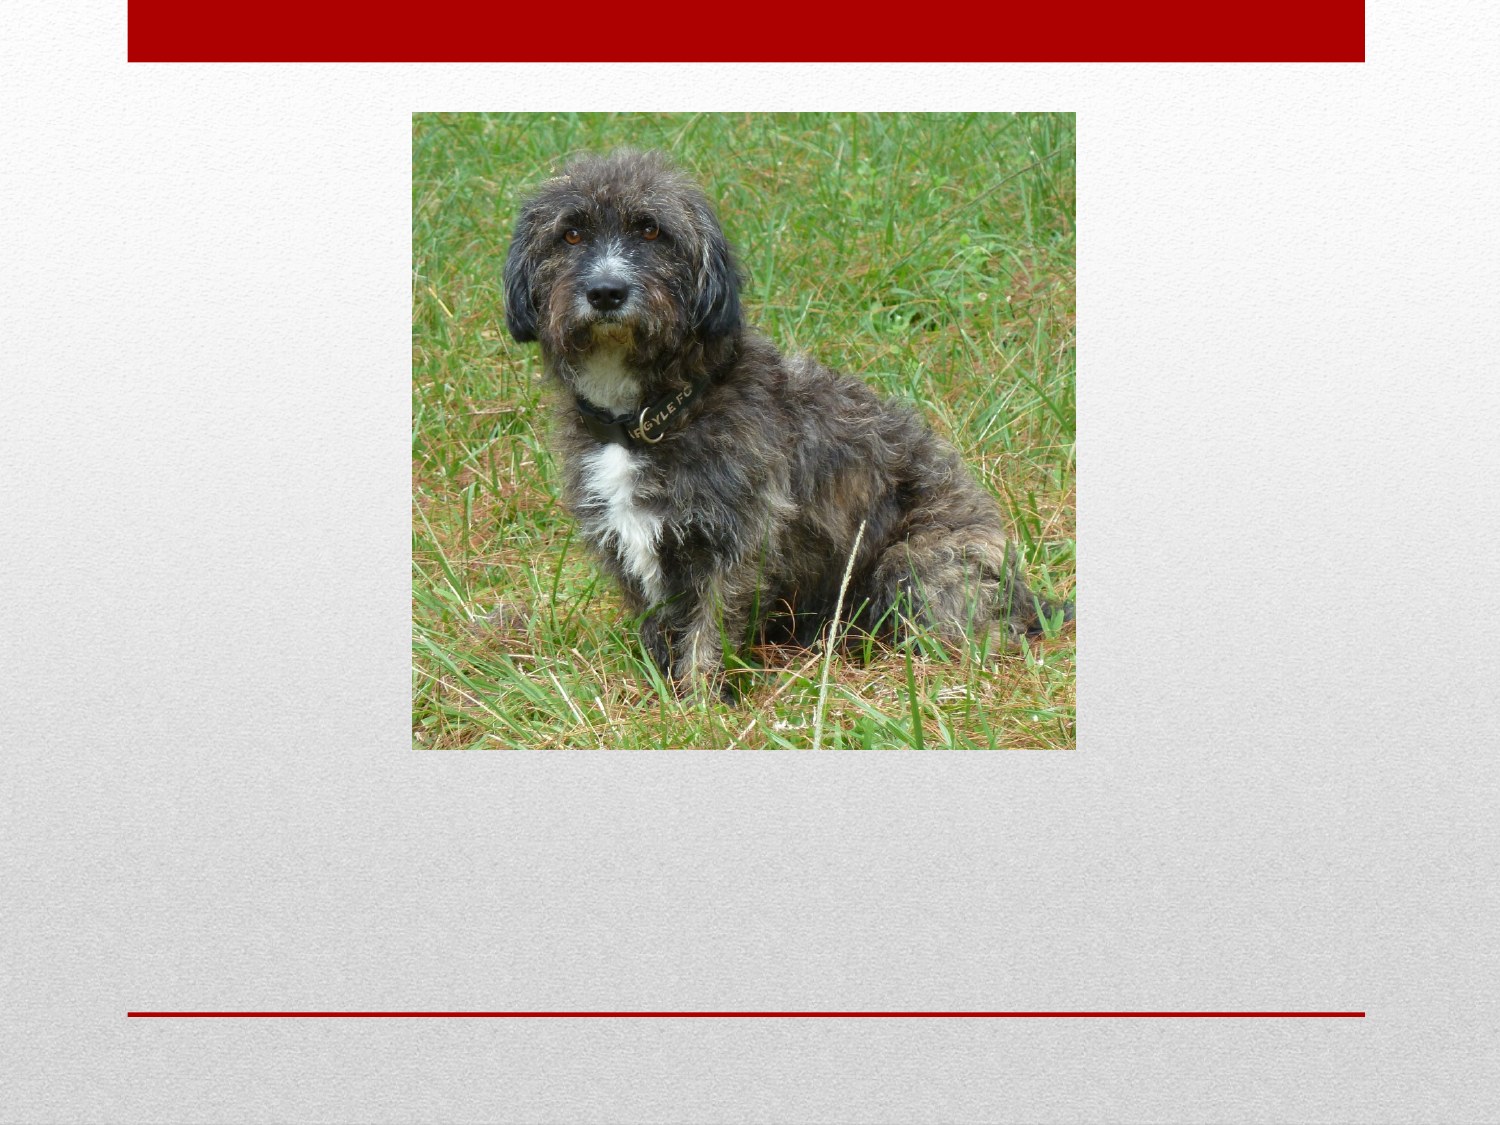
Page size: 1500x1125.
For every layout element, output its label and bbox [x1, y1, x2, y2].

list [411, 111, 1076, 751]
